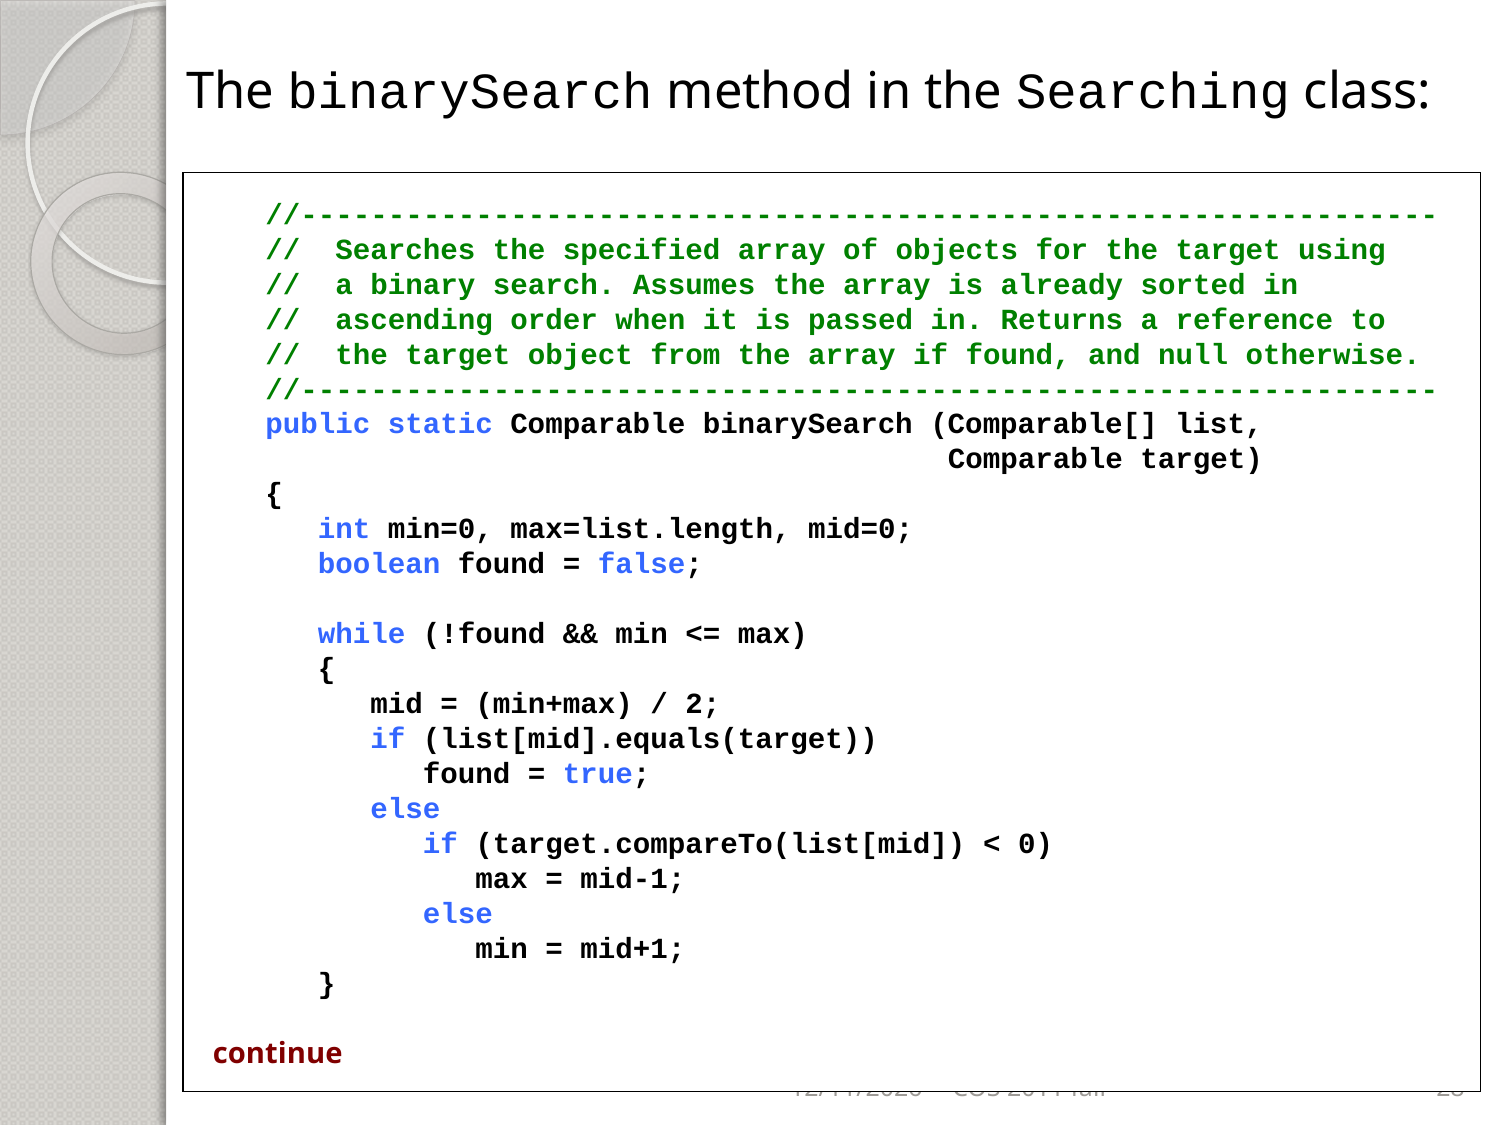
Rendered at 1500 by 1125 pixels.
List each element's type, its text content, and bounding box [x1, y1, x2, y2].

list The binarySearch method in the Searching class: [171, 50, 1475, 163]
text_box //----------------------------------------------------------------- // Searches the specified array of objects for the target using // a binary search. Assumes the array is already sorted in // ascending order when it is passed in. Returns a reference to // the target object from the array if found, and null otherwise. //----------------------------------------------------------------- public static Comparable binarySearch (Comparable[] list, Comparable target) { int min=0, max=list.length, mid=0; boolean found = false; while (!found && min <= max) { mid = (min+max) / 2; if (list[mid].equals(target)) found = true; else if (target.compareTo(list[mid]) < 0) max = mid-1; else min = mid+1; } continue [182, 172, 1481, 1092]
slide_number 28 [1413, 1034, 1488, 1113]
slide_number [587, 1092, 937, 1113]
footer COS 2011 fall [937, 1092, 1413, 1113]
